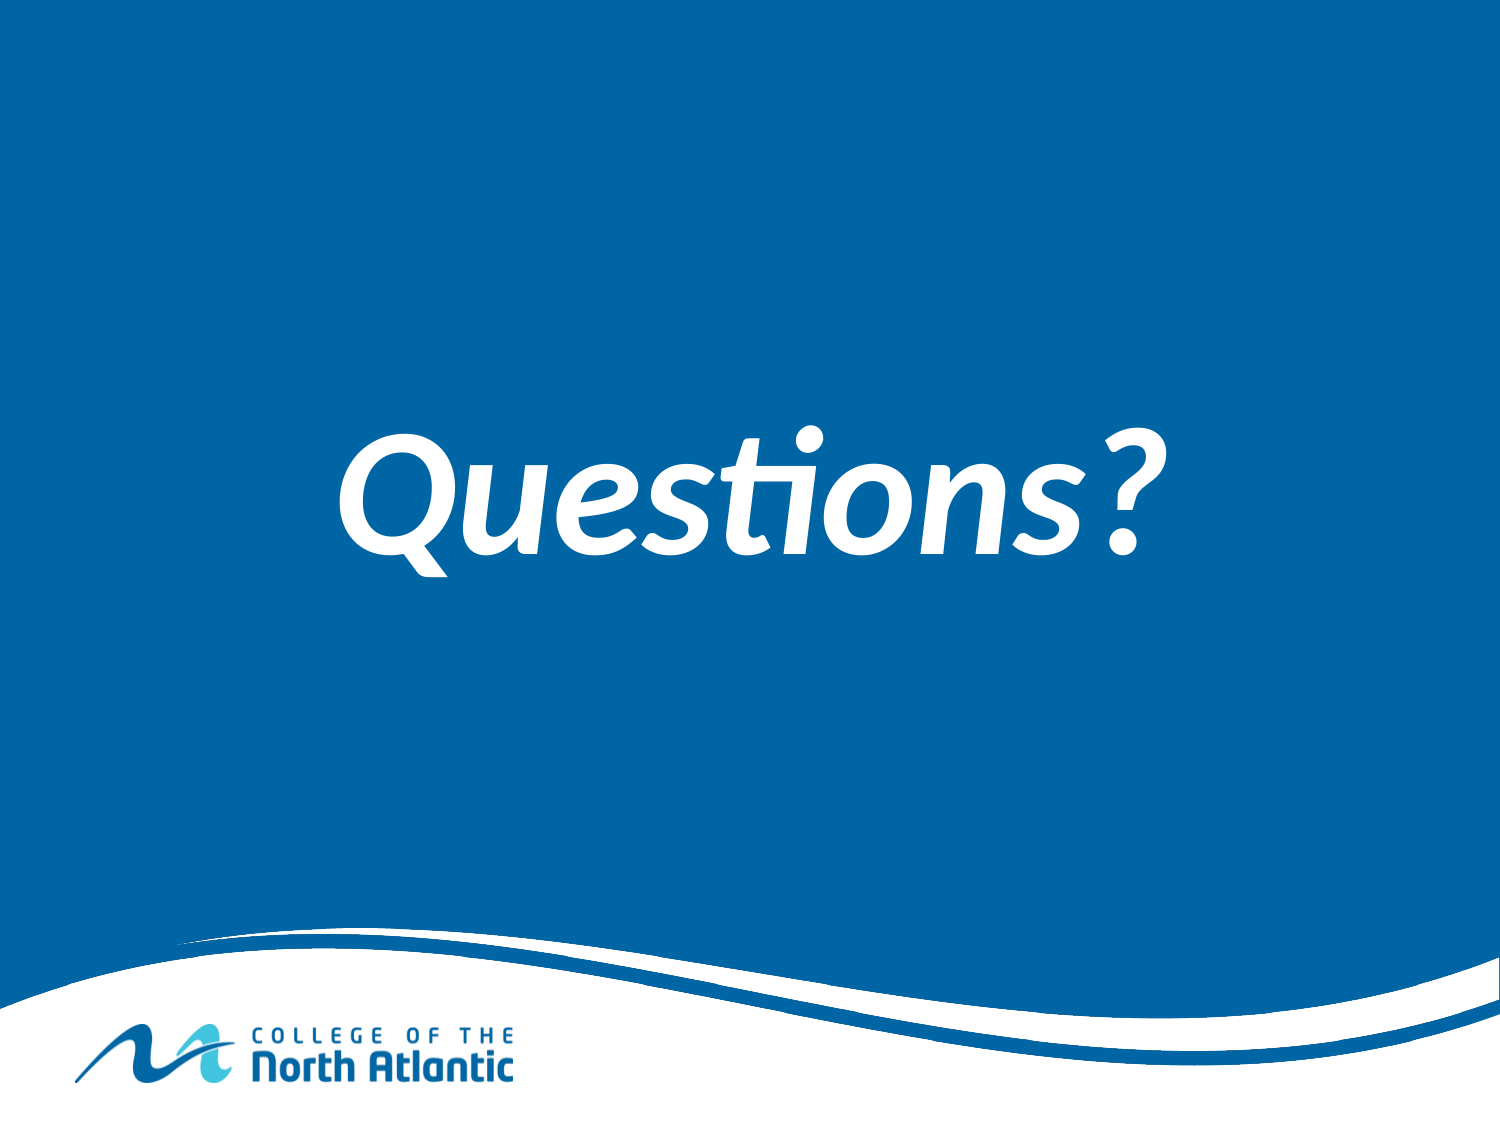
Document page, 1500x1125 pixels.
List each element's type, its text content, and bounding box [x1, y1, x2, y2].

picture [0, 928, 1500, 1125]
title Questions? [114, 387, 1390, 575]
